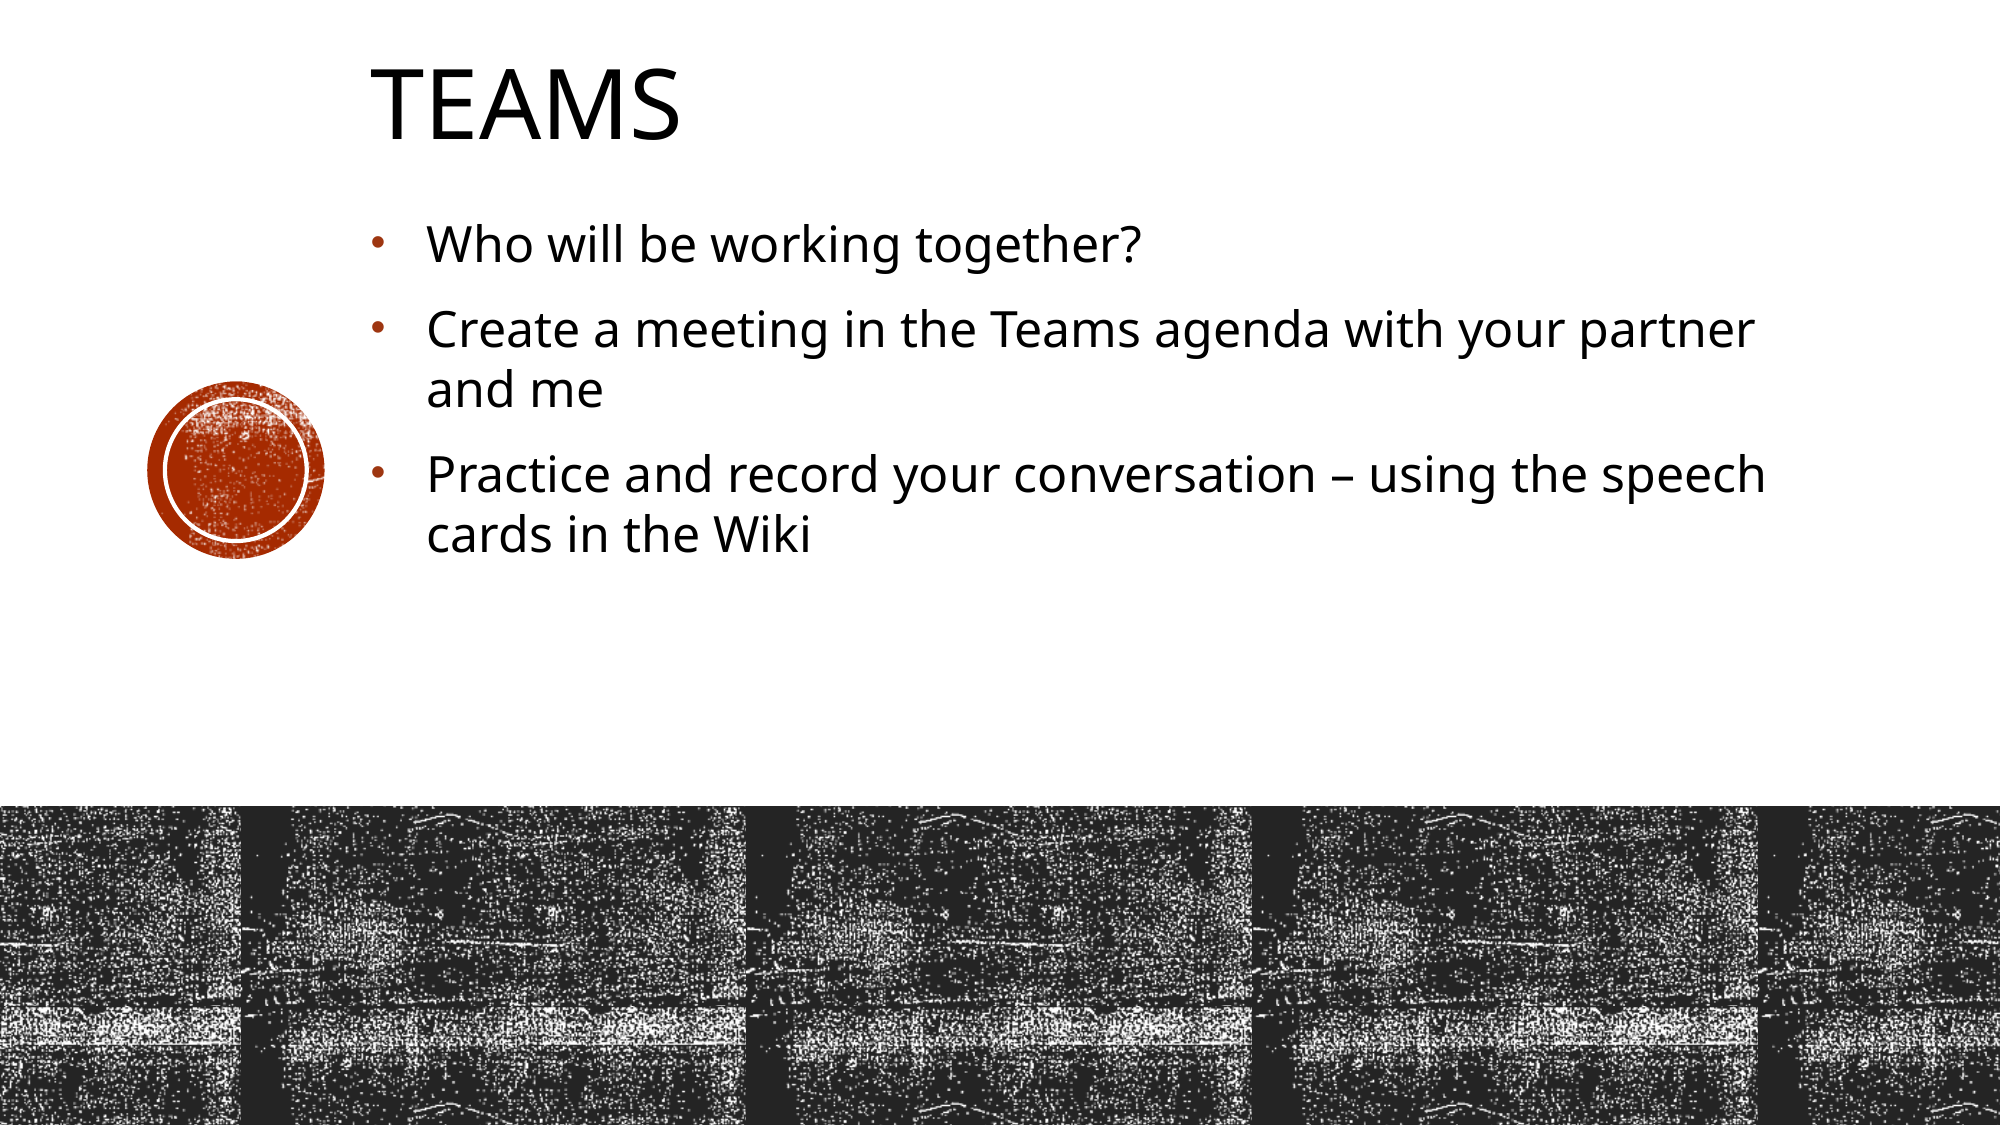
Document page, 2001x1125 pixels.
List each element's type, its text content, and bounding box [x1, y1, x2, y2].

list Who will be working together? Create a meeting in the Teams agenda with your partner and me Practice and record your conversation – using the speech cards in the Wiki [355, 204, 1841, 733]
title Teams [355, 56, 1927, 166]
